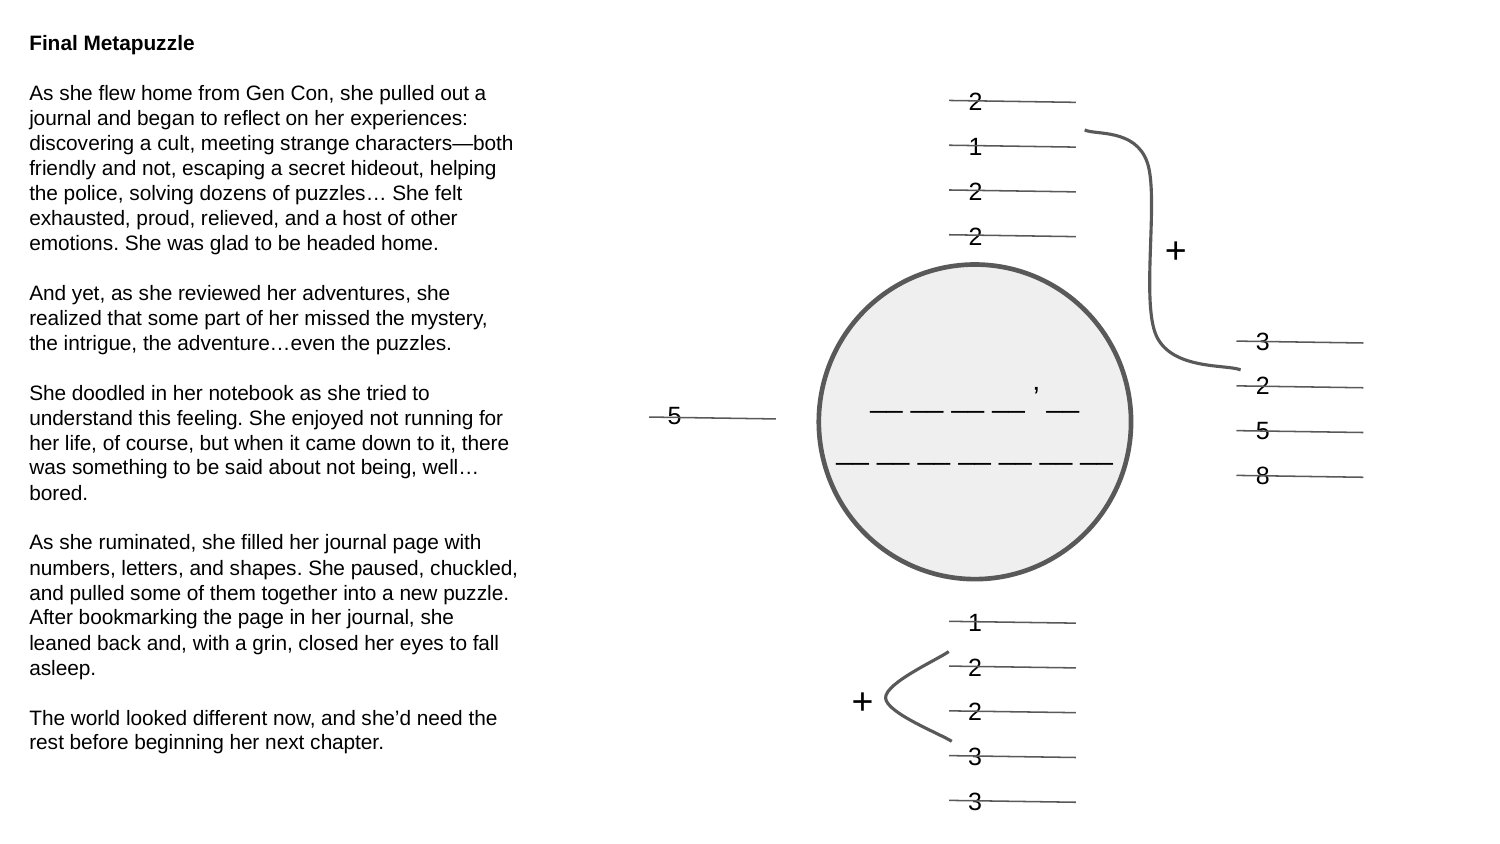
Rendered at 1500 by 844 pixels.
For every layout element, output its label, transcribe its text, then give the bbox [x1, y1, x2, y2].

text_box Final Metapuzzle As she flew home from Gen Con, she pulled out a journal and began to reflect on her experiences: discovering a cult, meeting strange characters—both friendly and not, escaping a secret hideout, helping the police, solving dozens of puzzles… She felt exhausted, proud, relieved, and a host of other emotions. She was glad to be headed home. And yet, as she reviewed her adventures, she realized that some part of her missed the mystery, the intrigue, the adventure…even the puzzles. She doodled in her notebook as she tried to understand this feeling. She enjoyed not running for her life, of course, but when it came down to it, there was something to be said about not being, well… bored. As she ruminated, she filled her journal page with numbers, letters, and shapes. She paused, chuckled, and pulled some of them together into a new puzzle. After bookmarking the page in her journal, she leaned back and, with a grin, closed her eyes to fall asleep. The world looked different now, and she’d need the rest before beginning her next chapter. [14, 14, 535, 830]
text_box 2 1 2 2 [835, 62, 1117, 259]
text_box + [835, 684, 891, 714]
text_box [648, 416, 777, 420]
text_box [948, 144, 1077, 148]
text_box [948, 620, 1077, 624]
text_box 3 2 5 8 [1122, 293, 1404, 506]
text_box 5 [534, 336, 816, 478]
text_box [948, 189, 1077, 193]
text_box __ __ __ __ ’ __ __ __ __ __ __ __ __ [819, 342, 1131, 484]
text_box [948, 665, 1077, 669]
text_box + [1148, 234, 1204, 264]
text_box [891, 651, 952, 742]
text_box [1236, 340, 1364, 344]
text_box [840, 264, 1110, 342]
text_box [1084, 129, 1153, 234]
text_box [831, 484, 1119, 580]
text_box 1 2 2 3 3 [834, 589, 1116, 817]
text_box [1149, 264, 1241, 370]
